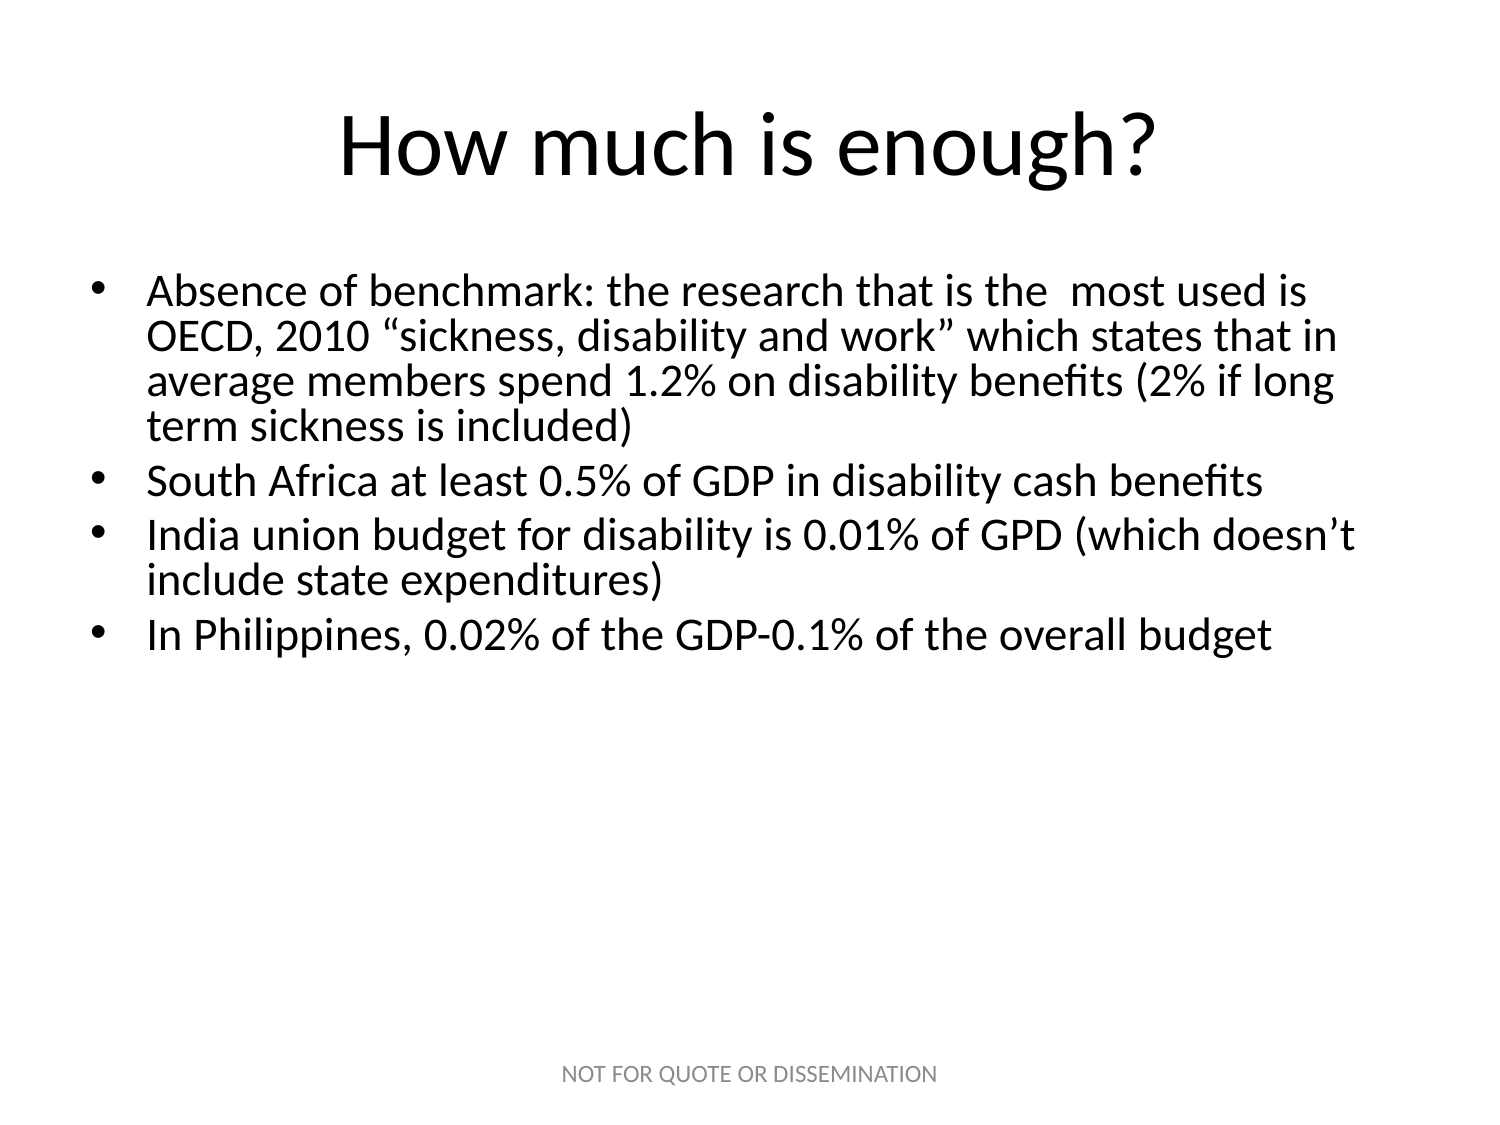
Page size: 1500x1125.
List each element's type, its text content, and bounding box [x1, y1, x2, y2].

list Absence of benchmark: the research that is the most used is OECD, 2010 “sickness, disability and work” which states that in average members spend 1.2% on disability benefits (2% if long term sickness is included) South Africa at least 0.5% of GDP in disability cash benefits India union budget for disability is 0.01% of GPD (which doesn’t include state expenditures) In Philippines, 0.02% of the GDP-0.1% of the overall budget [75, 262, 1425, 1005]
title How much is enough? [75, 45, 1425, 233]
footer NOT FOR QUOTE OR DISSEMINATION [512, 1042, 988, 1103]
